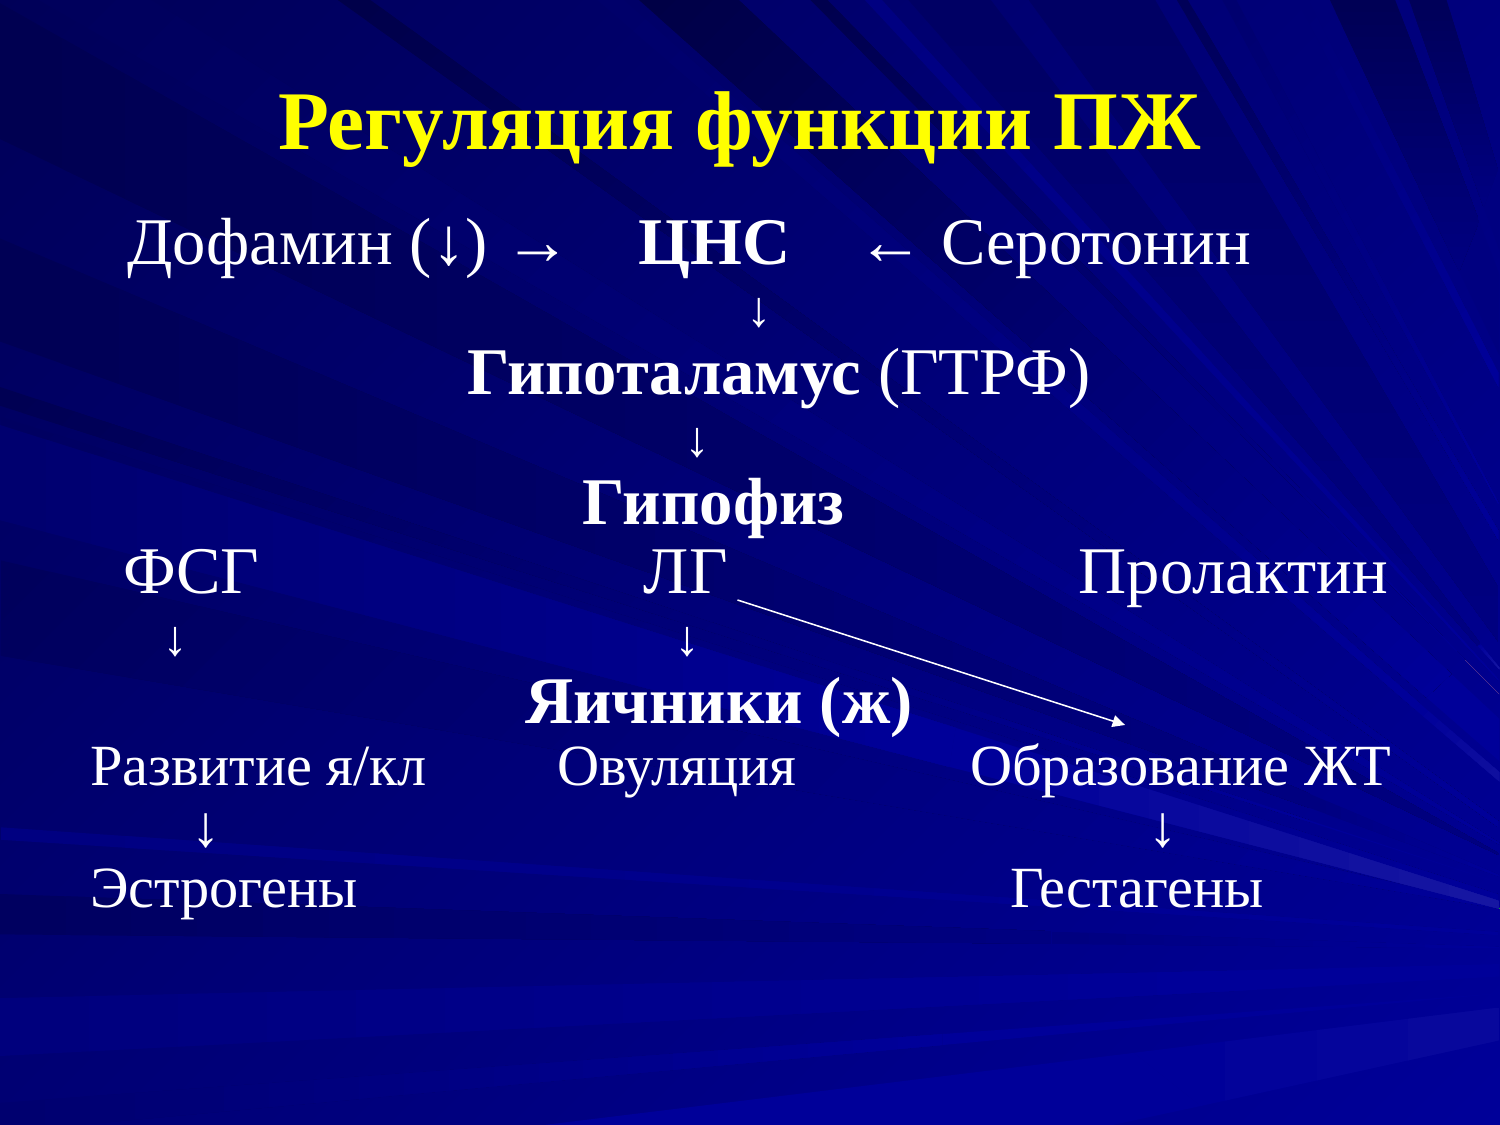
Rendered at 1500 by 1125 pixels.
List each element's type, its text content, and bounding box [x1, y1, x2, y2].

list Дофамин (↓) → ЦНС ← Серотонин ↓ Гипоталамус (ГТРФ) ↓ Гипофиз ФСГ ЛГ Пролактин ↓ ↓ Яичники (ж) Развитие я/кл Овуляция Образование ЖТ ↓ ↓ Эстрогены Гестагены [74, 212, 1426, 1076]
text_box [737, 599, 1126, 728]
title Регуляция функции ПЖ [74, 0, 1426, 212]
